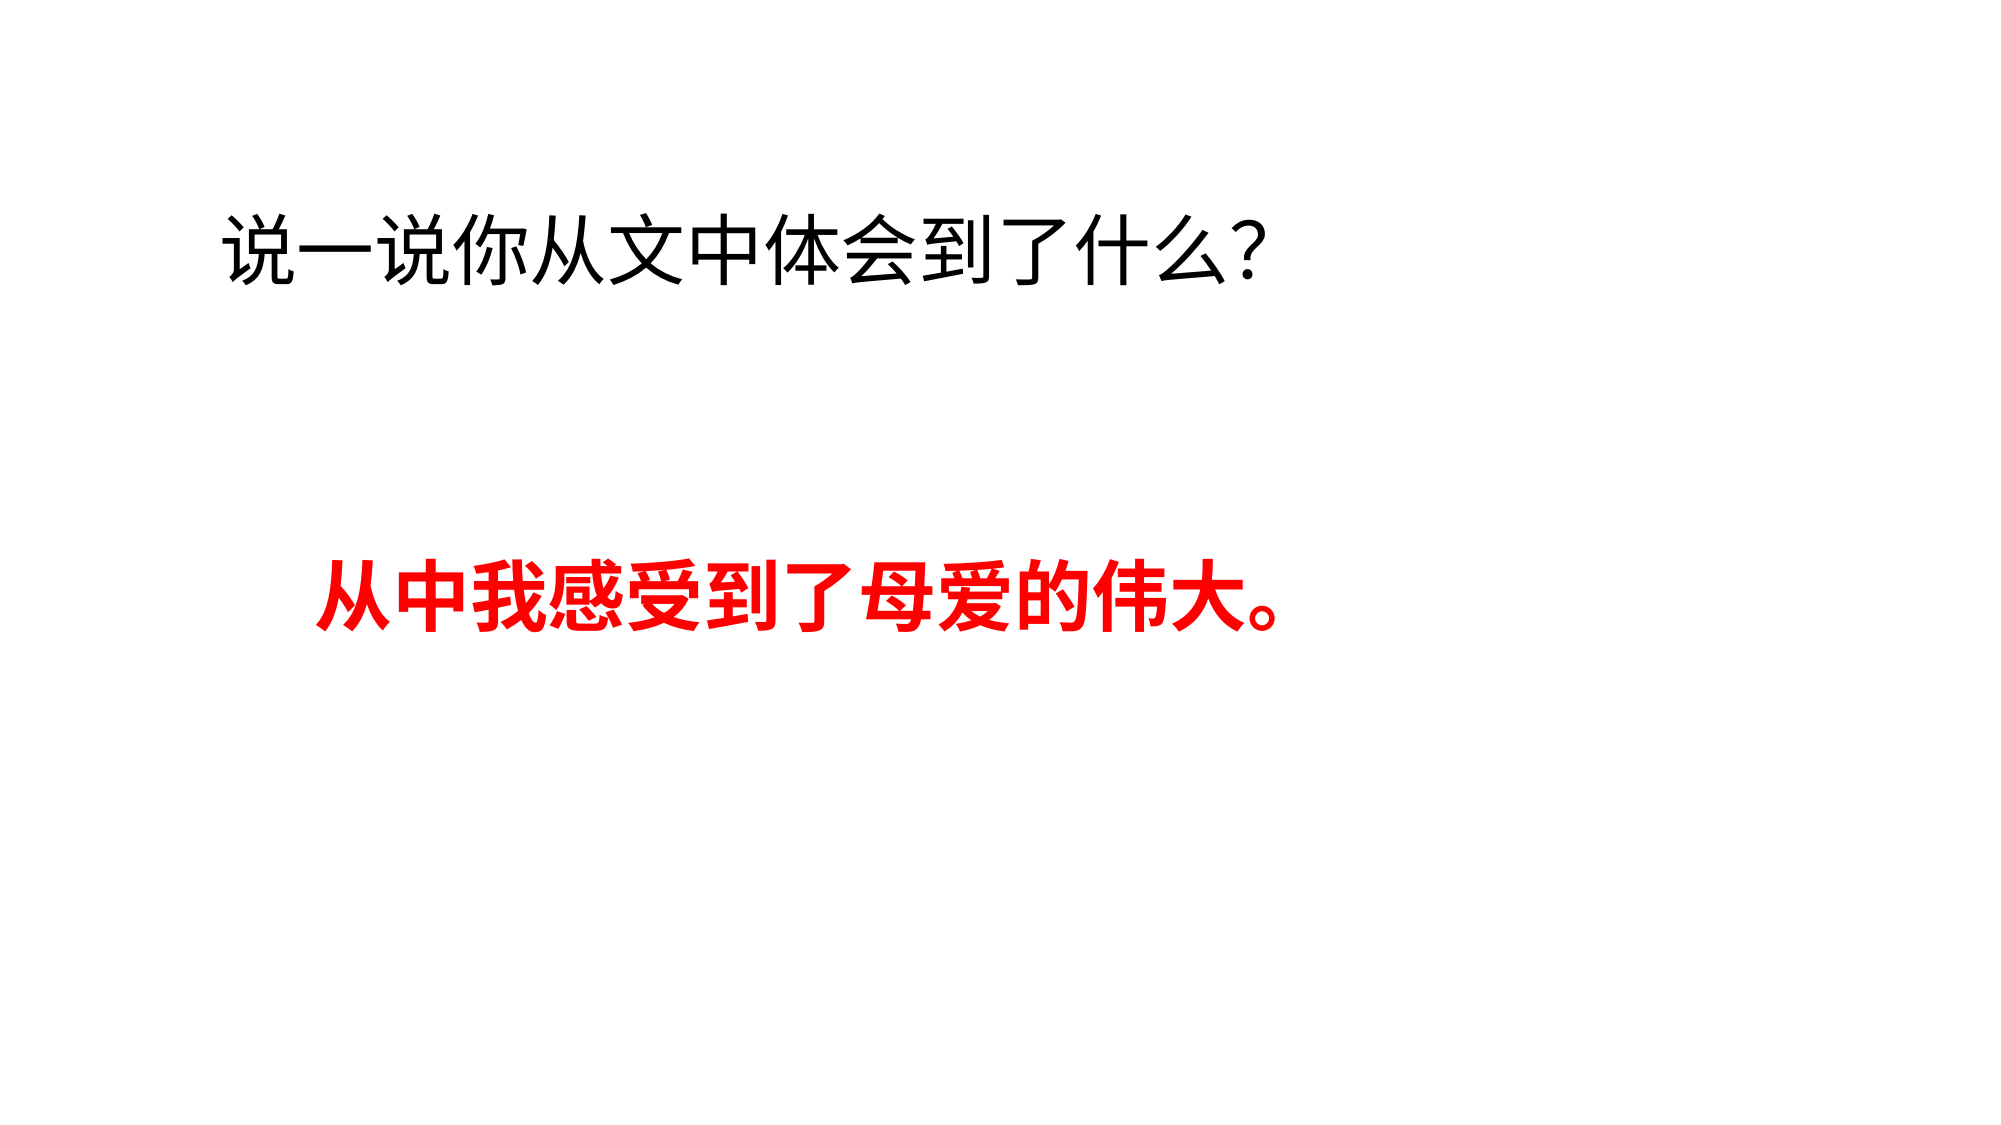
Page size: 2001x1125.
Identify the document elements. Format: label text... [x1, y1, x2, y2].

text_box 从中我感受到了母爱的伟大。 [263, 512, 1737, 649]
text_box 说一说你从文中体会到了什么？ [168, 193, 1864, 302]
